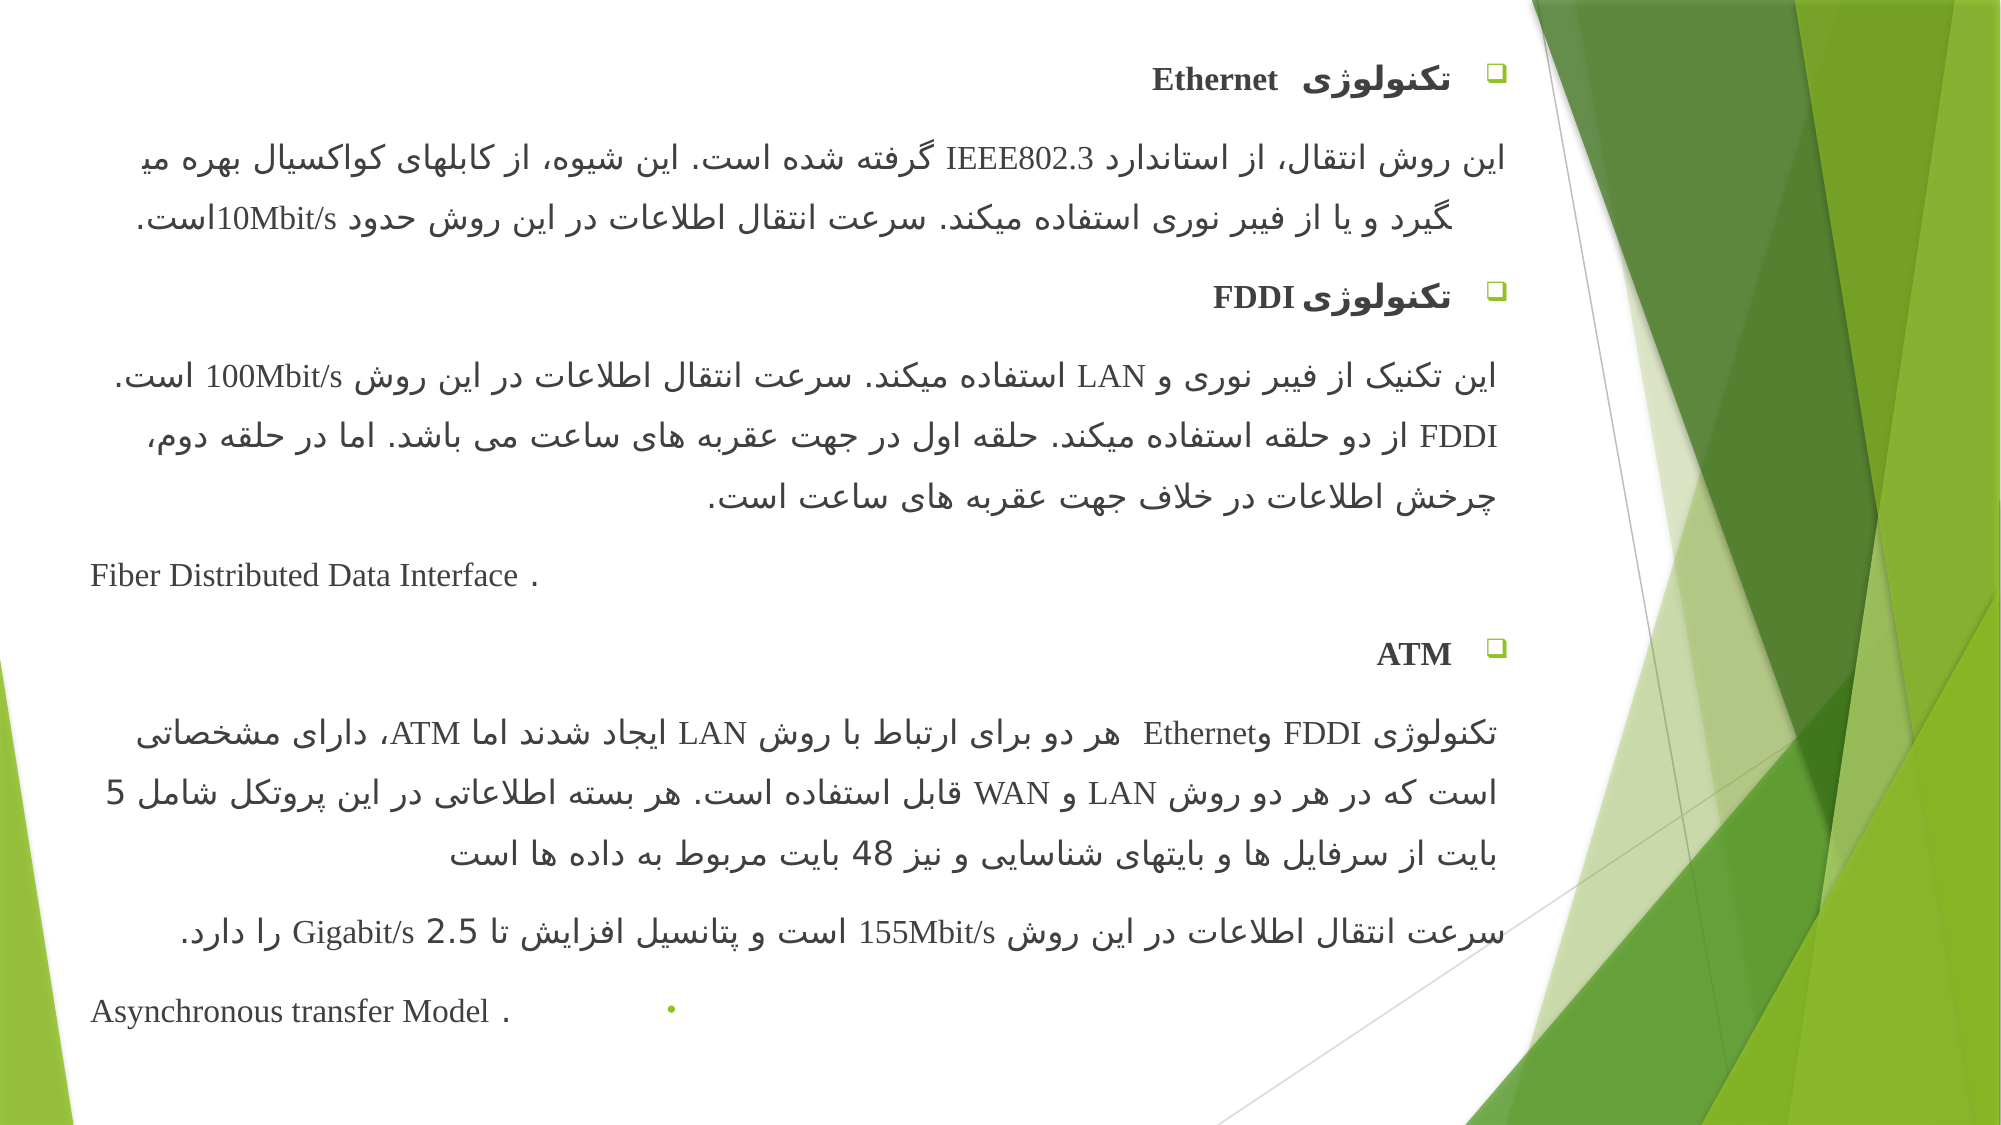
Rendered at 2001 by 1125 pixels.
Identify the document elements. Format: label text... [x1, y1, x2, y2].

list تکنولوژی Ethernet این روش انتقال، از استاندارد IEEE802.3 گرفته شده است. این شیوه، از کابلهای کواکسیال بهره می­گیرد و یا از فیبر نوری استفاده می­کند. سرعت انتقال اطلاعات در این روش حدود 10Mbit/sاست. تکنولوژی FDDI این تکنیک از فیبر نوری و LAN استفاده می­کند. سرعت انتقال اطلاعات در این روش 100Mbit/s است. FDDI از دو حلقه استفاده می­کند. حلقه اول در جهت عقربه های ساعت می باشد. اما در حلقه دوم، چرخش اطلاعات در خلاف جهت عقربه های ساعت است. . Fiber Distributed Data Interface ATM تکنولوژی FDDI وEthernet هر دو برای ارتباط با روش LAN ایجاد شدند اما ATM، دارای مشخصاتی است که در هر دو روش LAN و WAN قابل استفاده است. هر بسته اطلاعاتی در این پروتکل شامل 5 بایت از سرفایل ها و بایت­های شناسایی و نیز 48 بایت مربوط به داده ها است سرعت انتقال اطلاعات در این روش 155Mbit/s است و پتانسیل افزایش تا 2.5 Gigabit/s را دارد. . Asynchronous transfer Model [75, 29, 1522, 1060]
